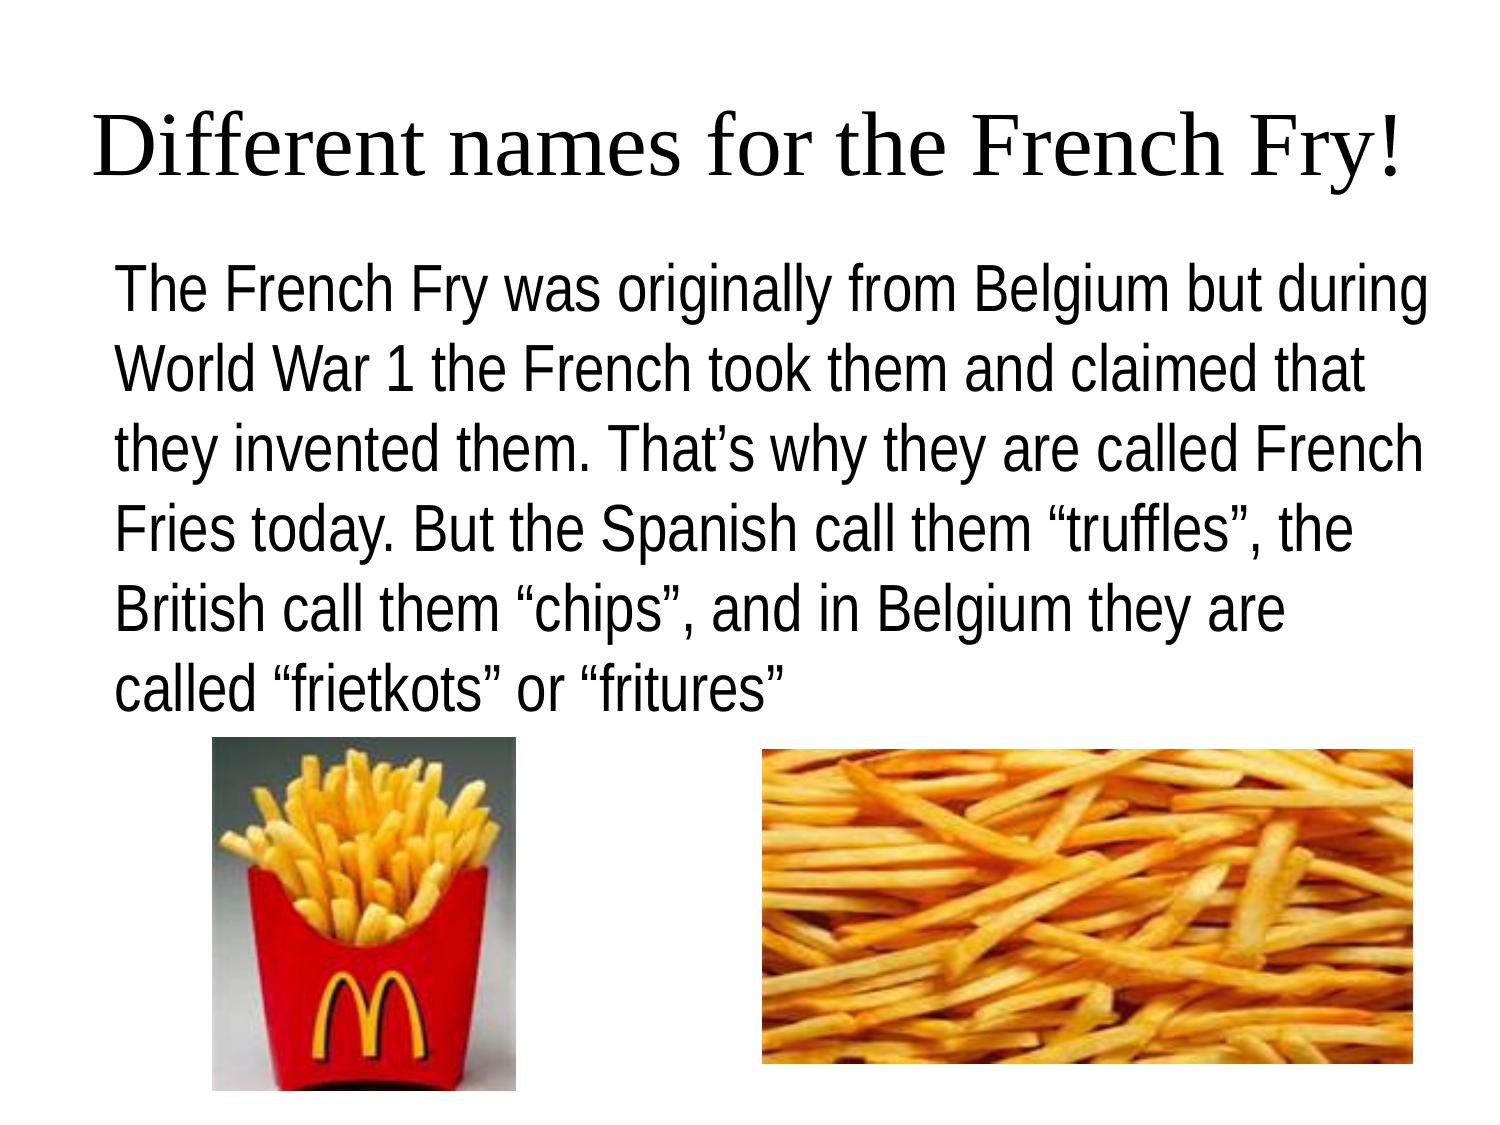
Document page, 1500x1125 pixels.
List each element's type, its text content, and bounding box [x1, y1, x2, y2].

list The French Fry was originally from Belgium but during World War 1 the French took them and claimed that they invented them. That’s why they are called French Fries today. But the Spanish call them “truffles”, the British call them “chips”, and in Belgium they are called “frietkots” or “fritures” [99, 237, 1451, 981]
title Different names for the French Fry! [74, 44, 1426, 233]
picture [212, 737, 516, 1091]
picture [762, 749, 1413, 1065]
